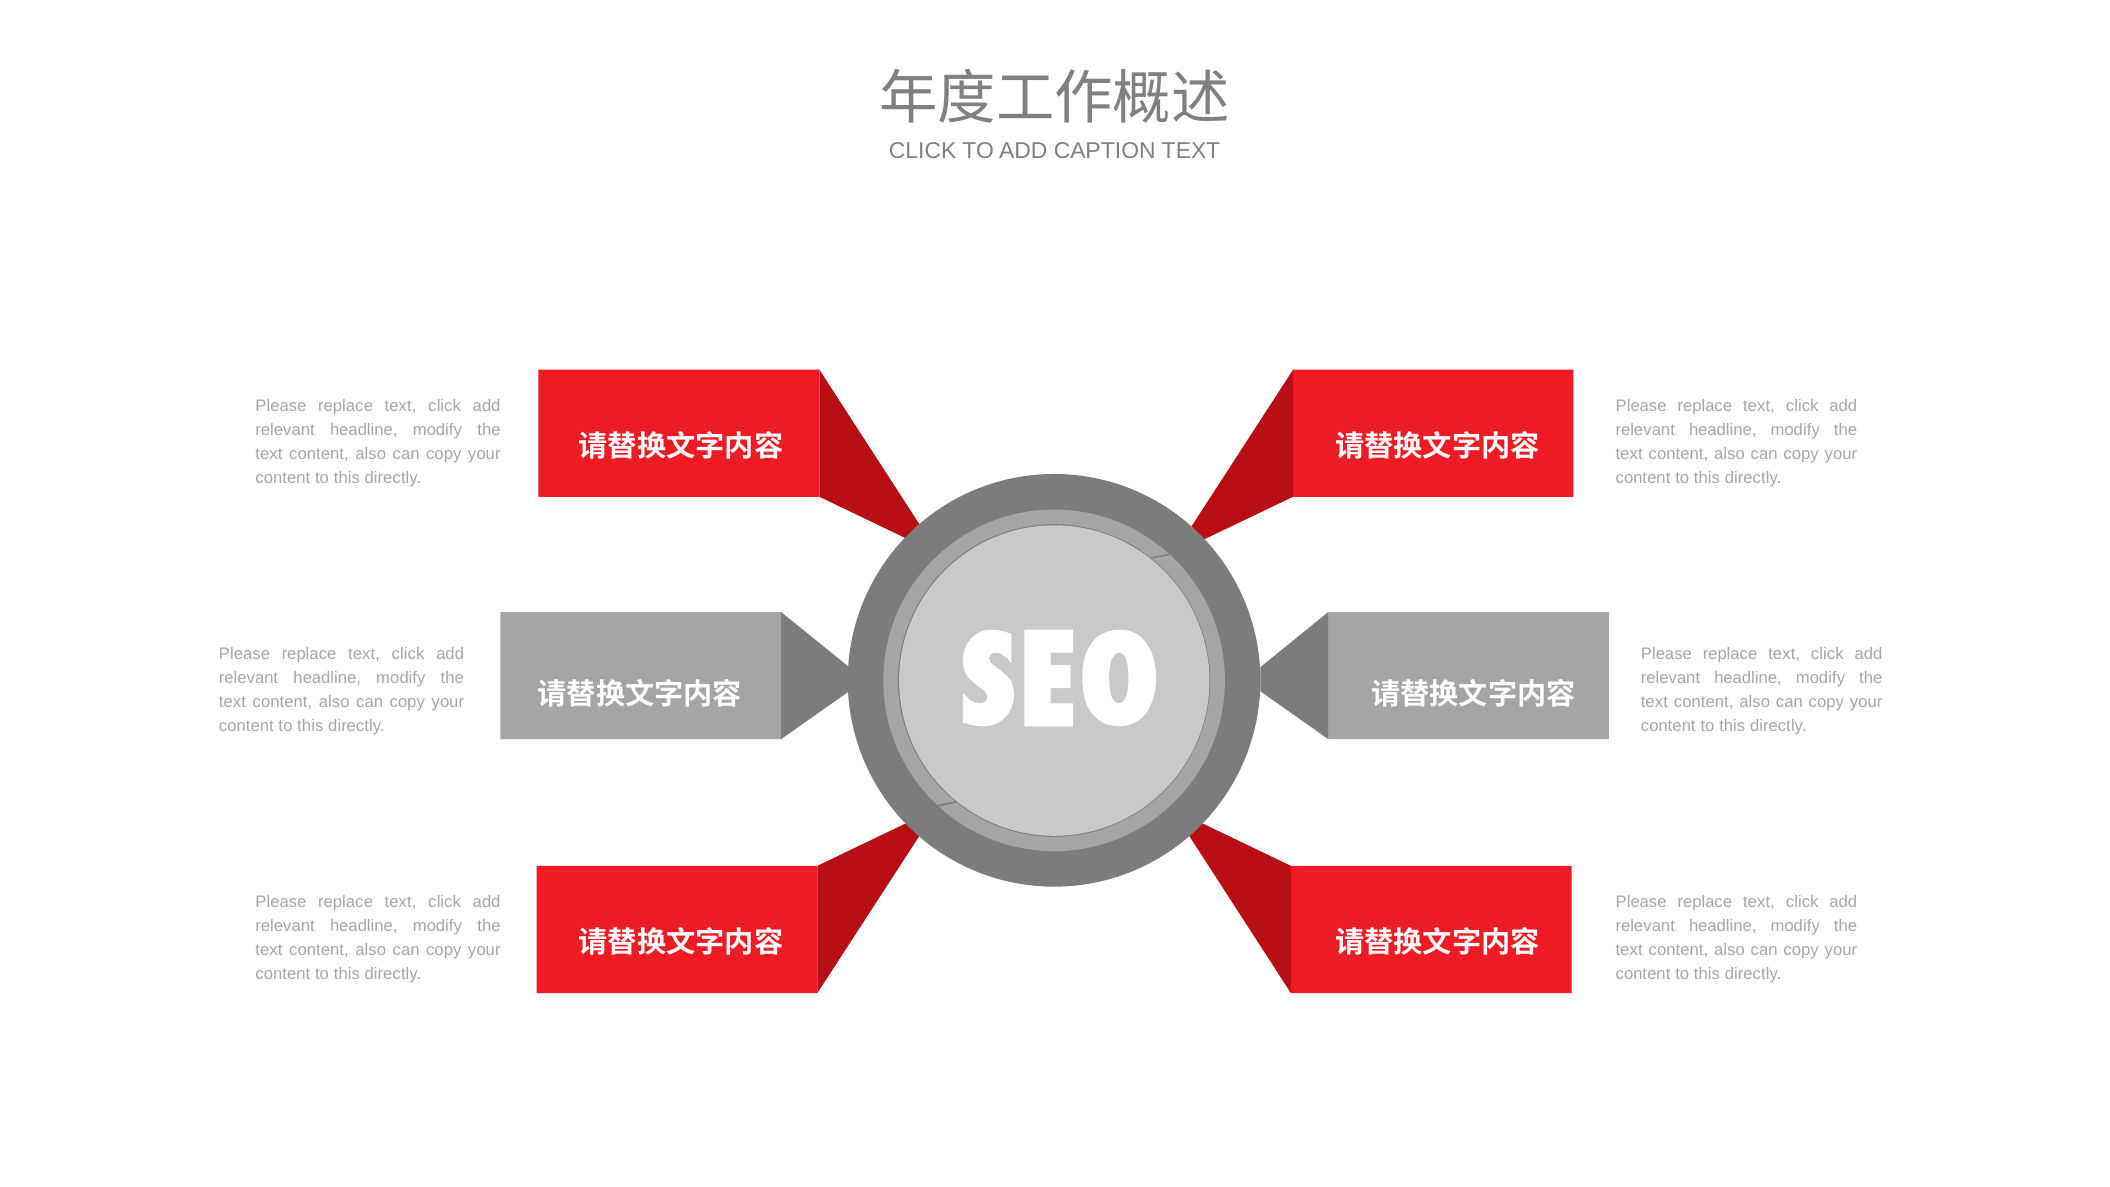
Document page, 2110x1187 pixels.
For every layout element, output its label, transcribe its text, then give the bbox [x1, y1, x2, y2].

text_box Please replace text, click add relevant headline, modify the text content, also can copy your content to this directly. [1626, 631, 1898, 743]
text_box Please replace text, click add relevant headline, modify the text content, also can copy your content to this directly. [240, 383, 500, 494]
text_box Please replace text, click add relevant headline, modify the text content, also can copy your content to this directly. [1609, 383, 1873, 494]
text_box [500, 369, 1609, 993]
text_box 年度工作概述 [865, 60, 1245, 131]
text_box Please replace text, click add relevant headline, modify the text content, also can copy your content to this directly. [1609, 879, 1873, 991]
text_box Please replace text, click add relevant headline, modify the text content, also can copy your content to this directly. [204, 631, 480, 743]
text_box Please replace text, click add relevant headline, modify the text content, also can copy your content to this directly. [240, 879, 500, 991]
text_box CLICK TO ADD CAPTION TEXT [865, 135, 1245, 163]
